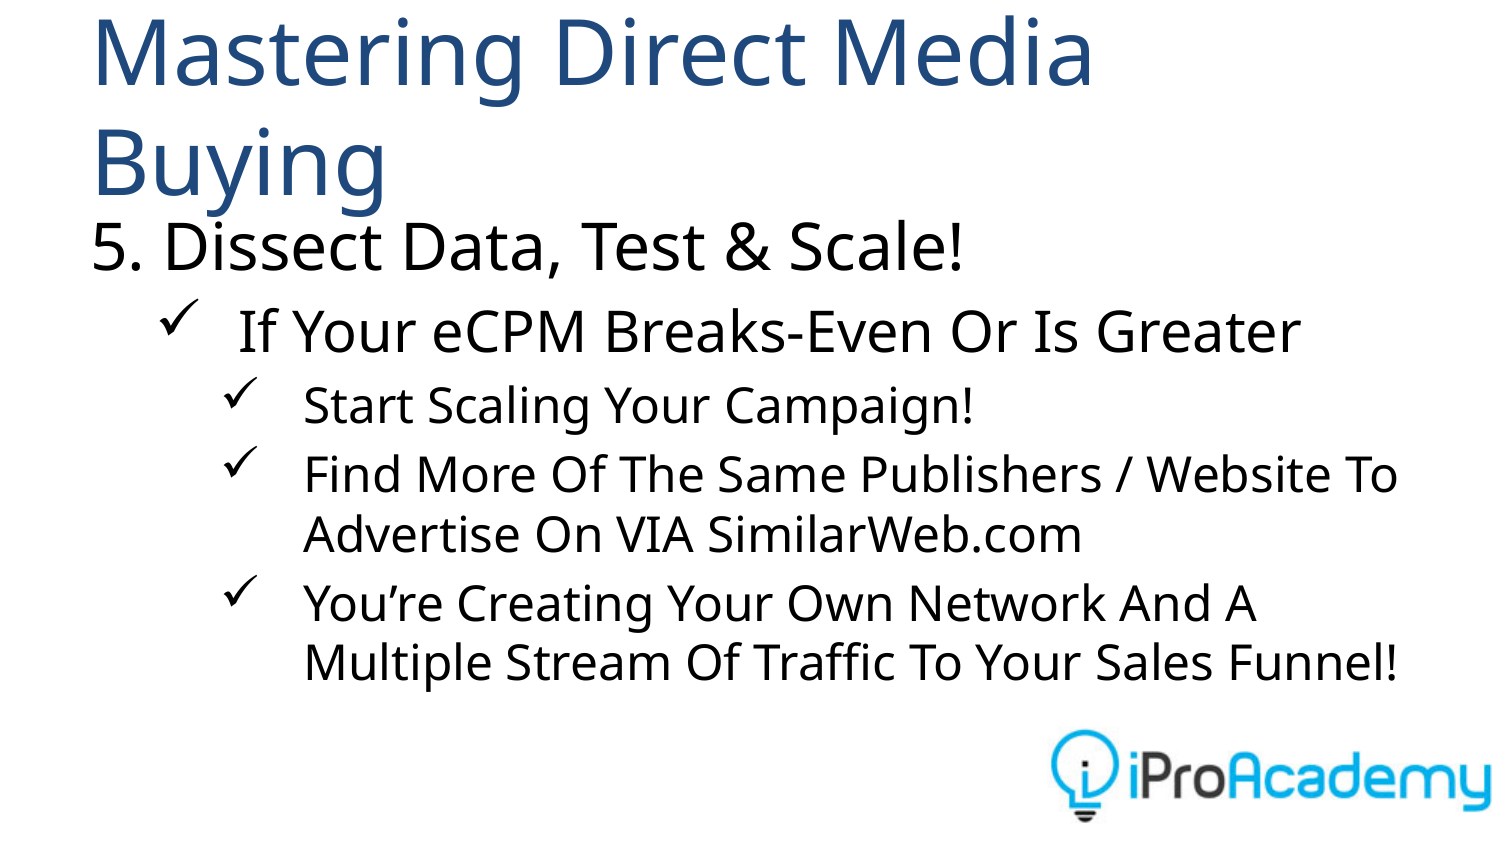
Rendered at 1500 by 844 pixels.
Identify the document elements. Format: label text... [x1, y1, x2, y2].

list 5. Dissect Data, Test & Scale! If Your eCPM Breaks-Even Or Is Greater Start Scaling Your Campaign! Find More Of The Same Publishers / Website To Advertise On VIA SimilarWeb.com You’re Creating Your Own Network And A Multiple Stream Of Traffic To Your Sales Funnel! [75, 196, 1425, 754]
picture [1047, 715, 1499, 841]
title Mastering Direct Media Buying [75, 33, 1425, 175]
